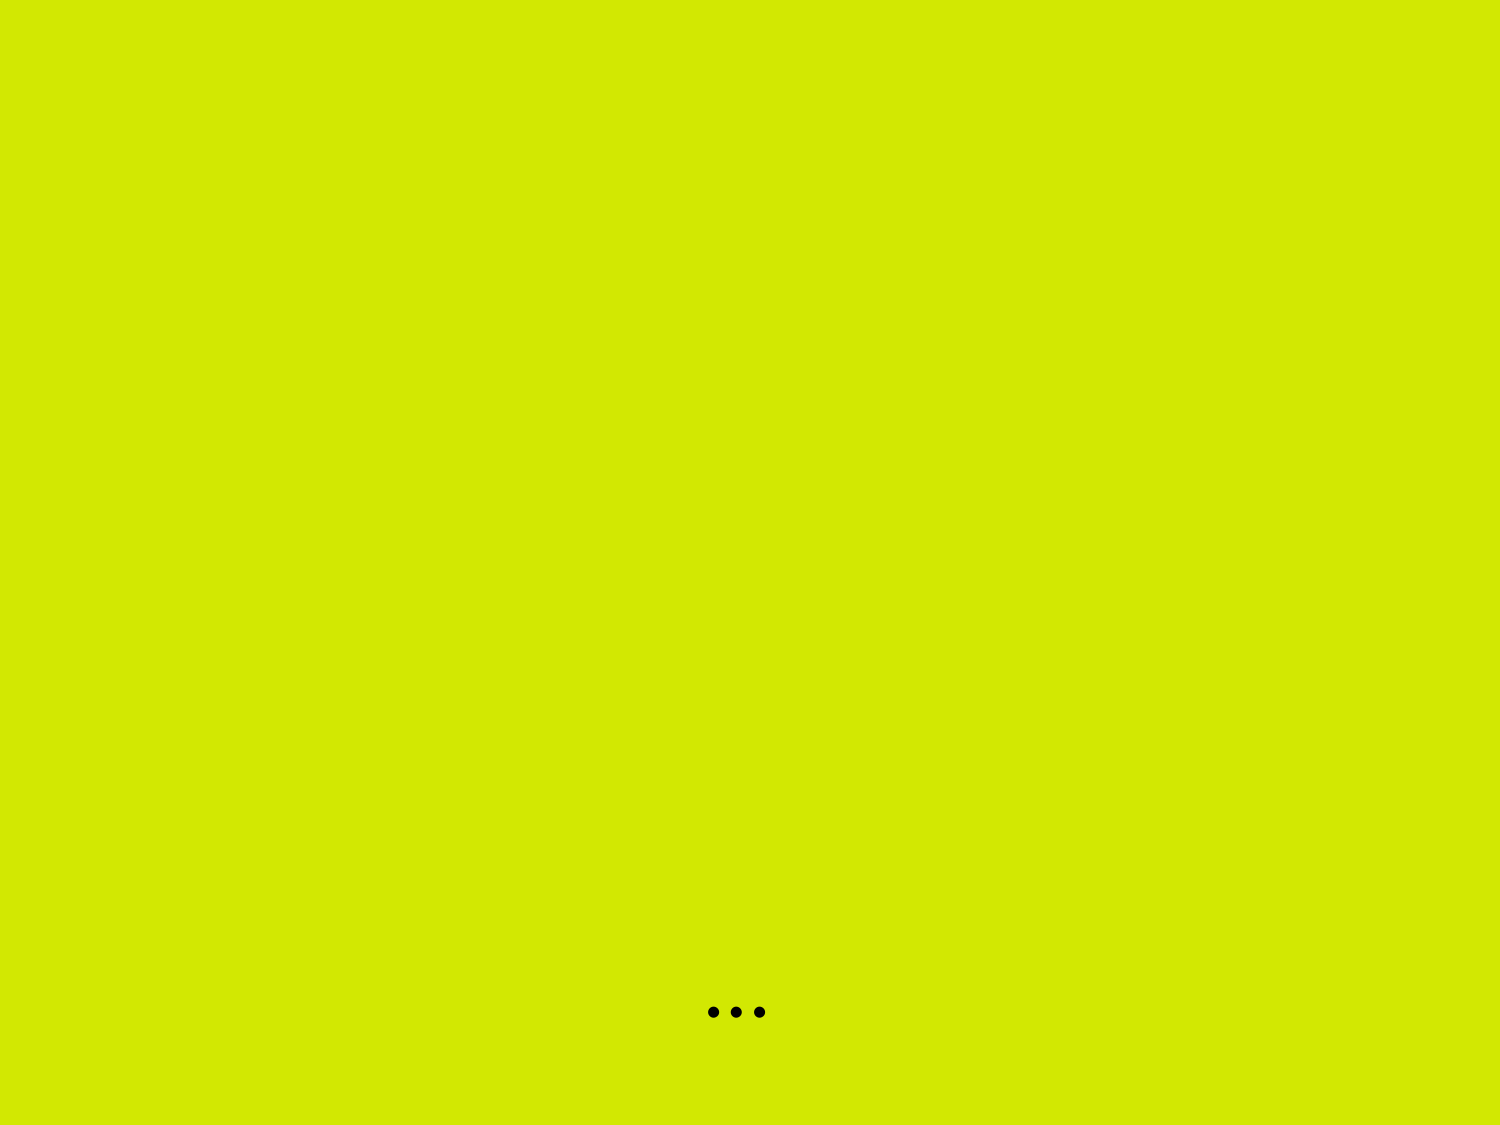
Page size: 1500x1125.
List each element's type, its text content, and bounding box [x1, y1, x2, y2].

title … [62, 887, 1413, 1075]
